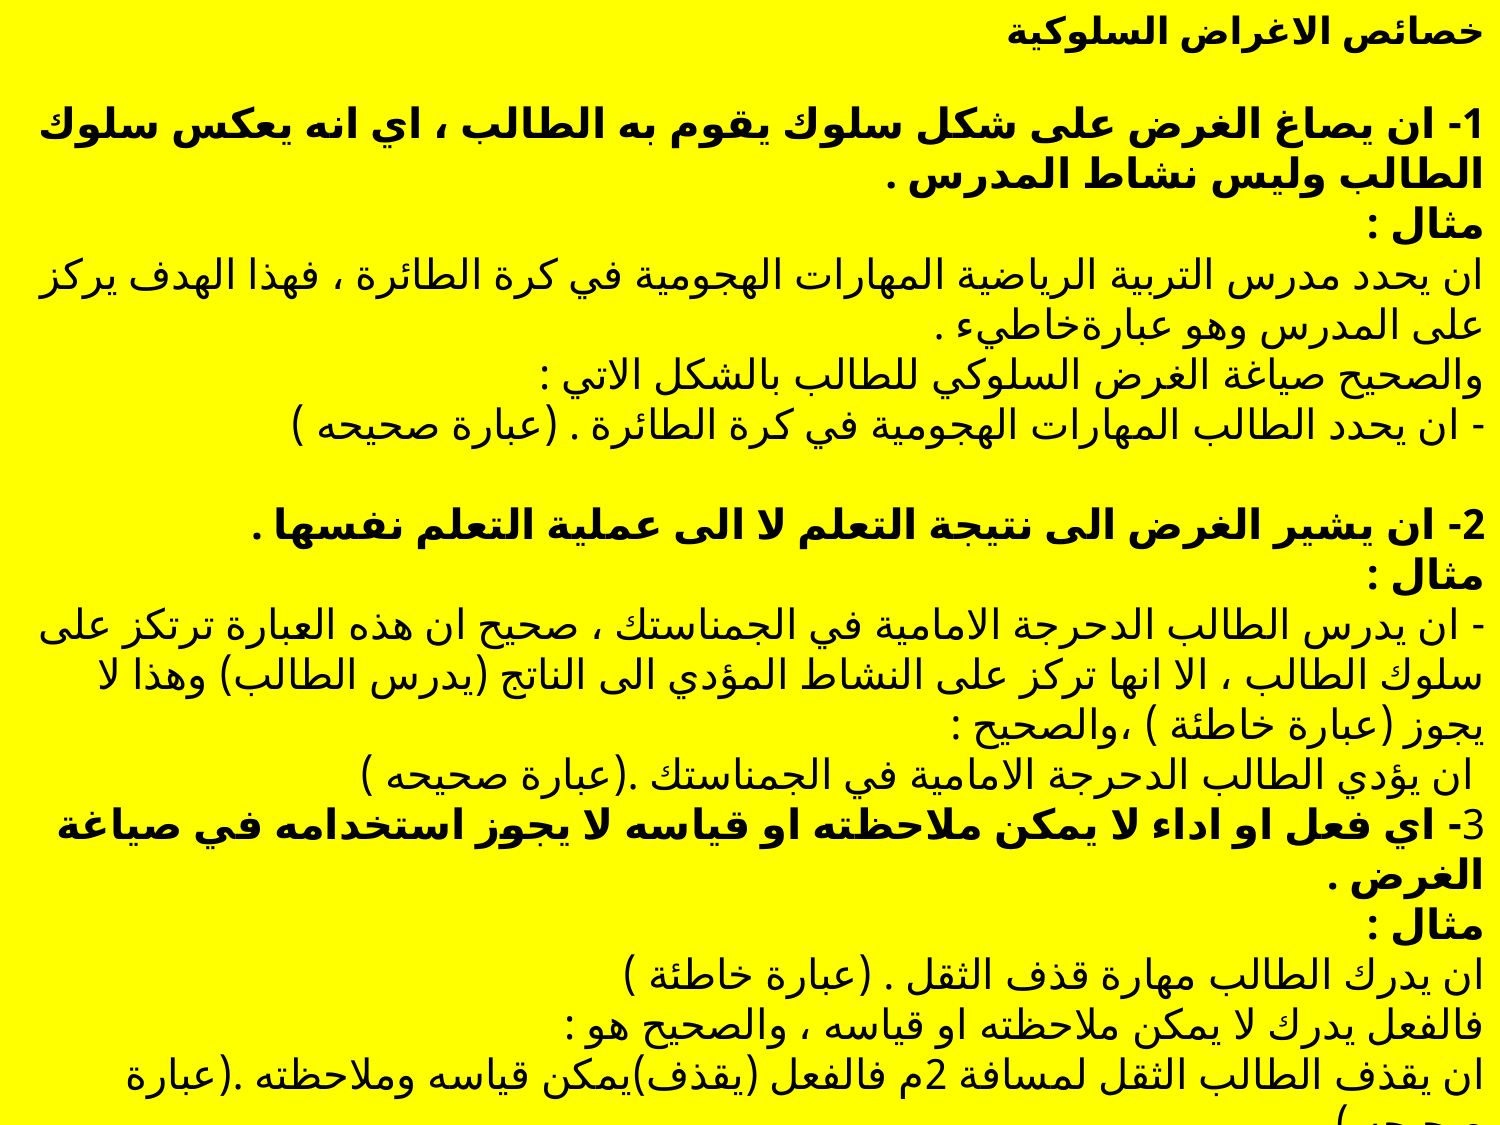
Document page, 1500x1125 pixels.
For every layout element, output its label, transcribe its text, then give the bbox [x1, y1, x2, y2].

text_box خصائص الاغراض السلوكية 1- ان يصاغ الغرض على شكل سلوك يقوم به الطالب ، اي انه يعكس سلوك الطالب وليس نشاط المدرس . مثال : ان يحدد مدرس التربية الرياضية المهارات الهجومية في كرة الطائرة ، فهذا الهدف يركز على المدرس وهو عبارةخاطيء . والصحيح صياغة الغرض السلوكي للطالب بالشكل الاتي : - ان يحدد الطالب المهارات الهجومية في كرة الطائرة . (عبارة صحيحه ) 2- ان يشير الغرض الى نتيجة التعلم لا الى عملية التعلم نفسها . مثال : - ان يدرس الطالب الدحرجة الامامية في الجمناستك ، صحيح ان هذه العبارة ترتكز على سلوك الطالب ، الا انها تركز على النشاط المؤدي الى الناتج (يدرس الطالب) وهذا لا يجوز (عبارة خاطئة ) ،والصحيح : ان يؤدي الطالب الدحرجة الامامية في الجمناستك .(عبارة صحيحه ) 3- اي فعل او اداء لا يمكن ملاحظته او قياسه لا يجوز استخدامه في صياغة الغرض . مثال : ان يدرك الطالب مهارة قذف الثقل . (عبارة خاطئة ) فالفعل يدرك لا يمكن ملاحظته او قياسه ، والصحيح هو : ان يقذف الطالب الثقل لمسافة 2م فالفعل (يقذف)يمكن قياسه وملاحظته .(عبارة صحيحه ) 4- ان تشمل العبارة على فعل سلوكي واحد : اي ان يكون السلوك على مستوى من التحديد والتخصيص ليعطي معنى . [0, 0, 1500, 1125]
